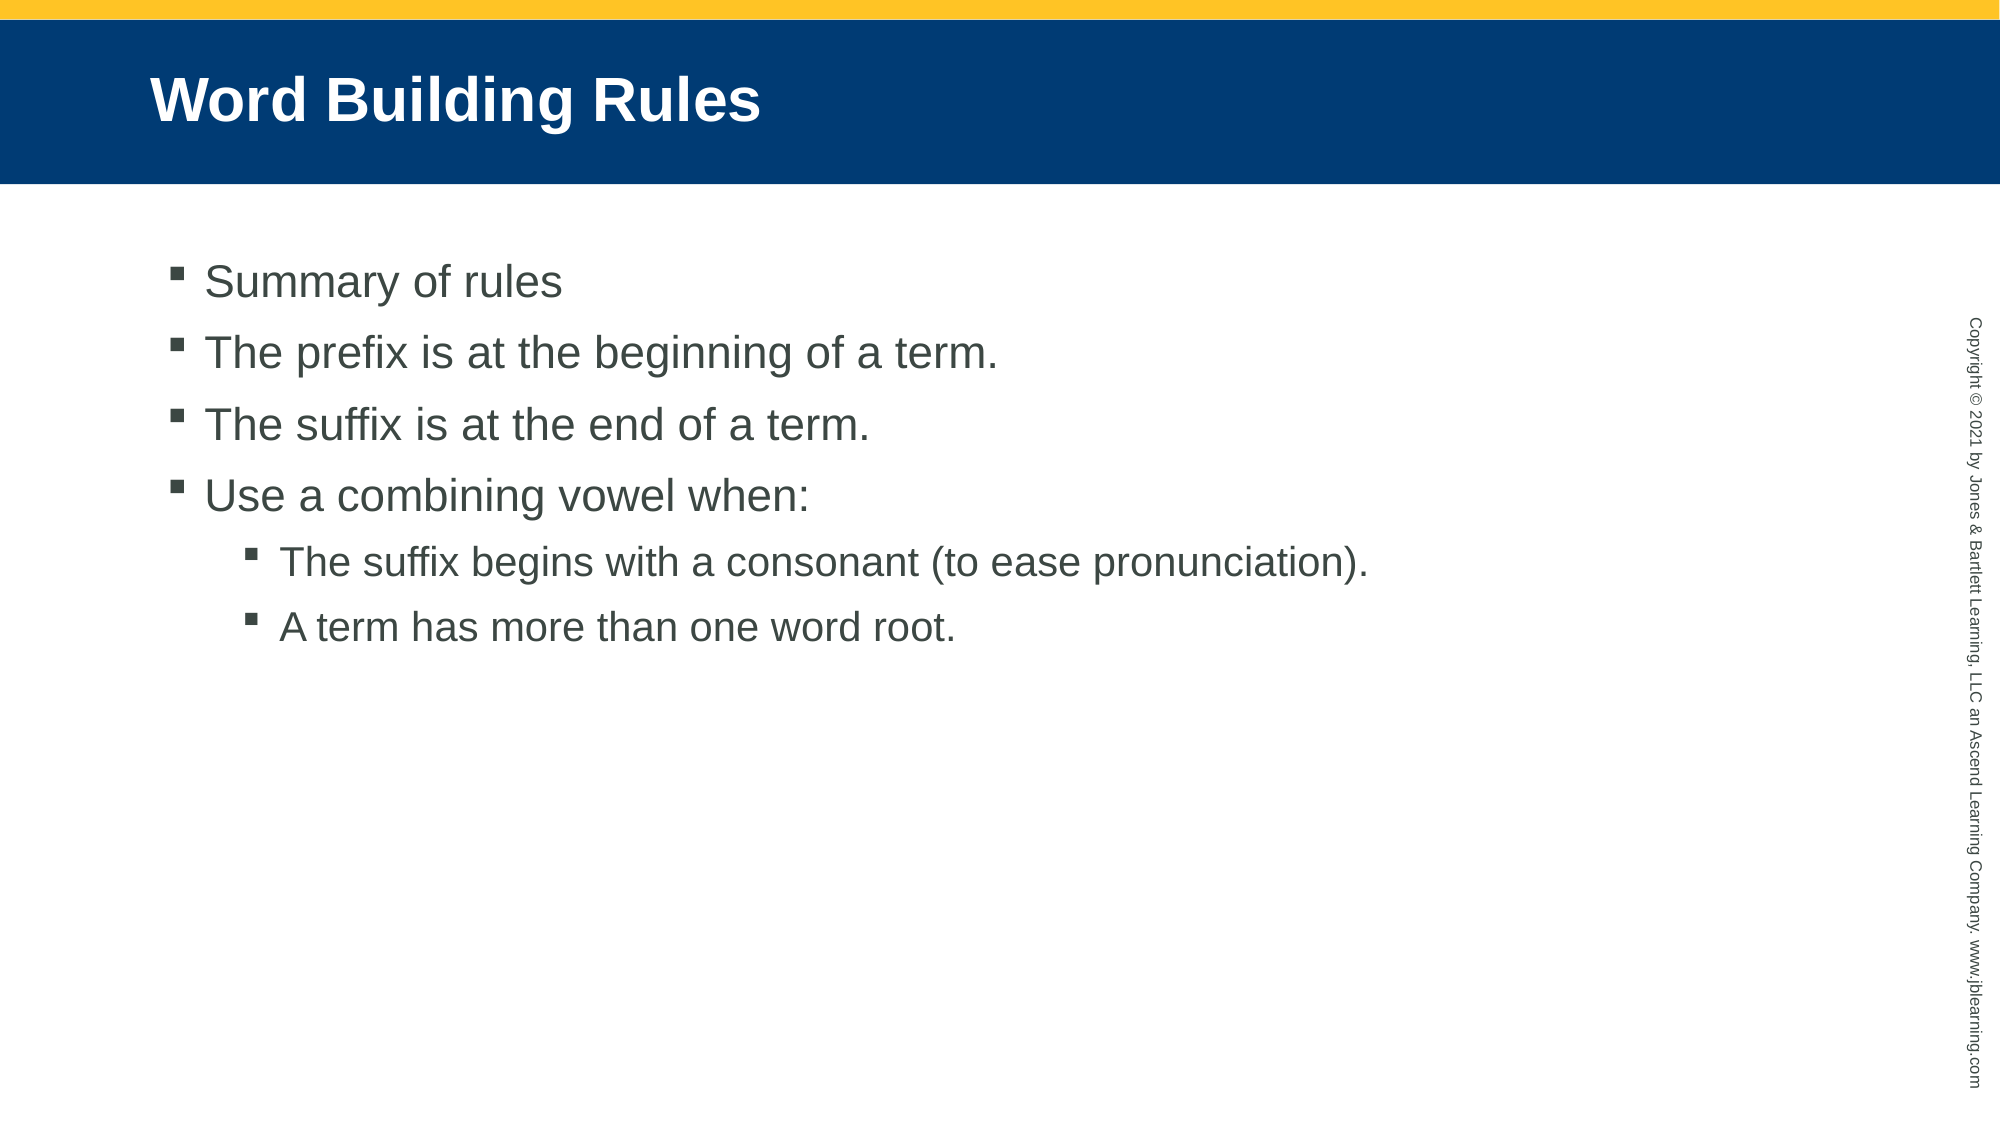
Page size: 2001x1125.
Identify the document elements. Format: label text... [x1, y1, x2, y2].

list Summary of rules The prefix is at the beginning of a term. The suffix is at the end of a term. Use a combining vowel when: The suffix begins with a consonant (to ease pronunciation). A term has more than one word root. [151, 244, 1840, 1016]
title Word Building Rules [0, 19, 2000, 185]
